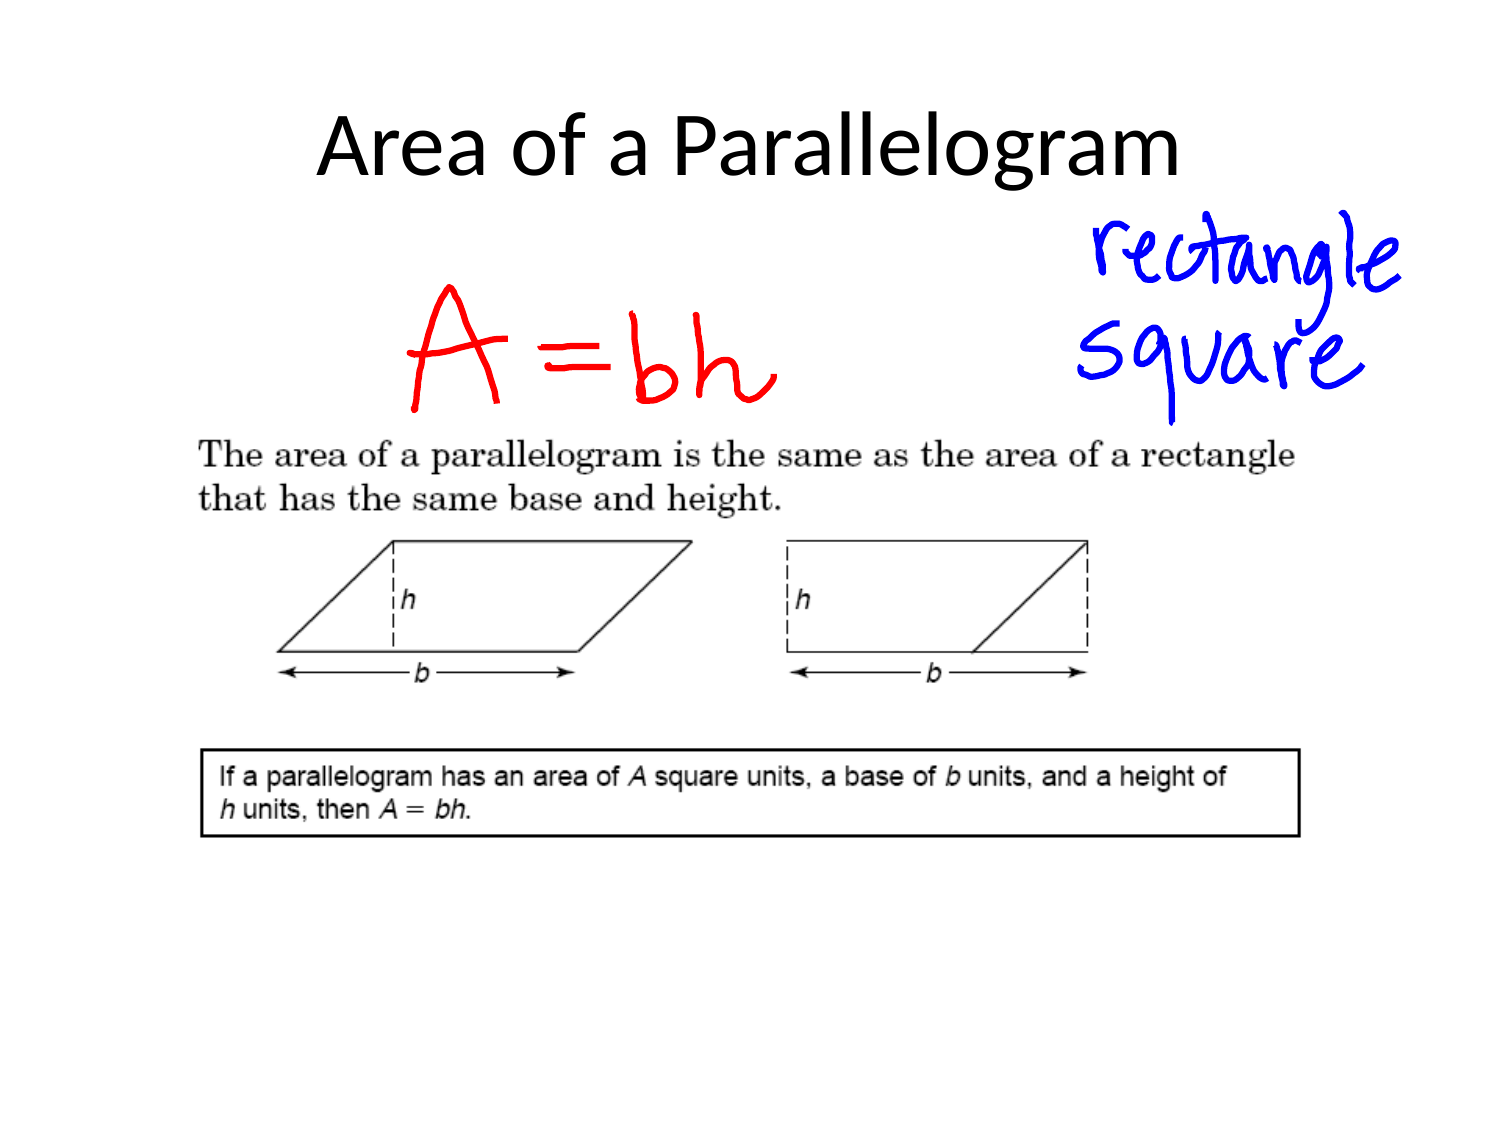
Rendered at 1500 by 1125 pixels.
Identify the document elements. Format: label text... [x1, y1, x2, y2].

title Area of a Parallelogram [75, 45, 1425, 233]
text_box [694, 314, 775, 401]
text_box [1223, 335, 1268, 382]
text_box [1274, 339, 1302, 388]
text_box [1124, 233, 1160, 281]
text_box [1135, 326, 1174, 423]
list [162, 424, 1337, 855]
text_box [1204, 213, 1215, 242]
text_box [1311, 336, 1364, 388]
text_box [631, 312, 677, 402]
text_box [1297, 243, 1331, 334]
text_box [408, 338, 508, 357]
text_box [413, 345, 498, 411]
text_box [1168, 236, 1203, 280]
text_box [539, 345, 600, 349]
text_box [1265, 246, 1302, 282]
text_box [422, 286, 477, 353]
text_box [1211, 259, 1217, 282]
text_box [1079, 322, 1121, 378]
text_box [1358, 239, 1401, 291]
text_box [1095, 222, 1129, 274]
text_box [546, 363, 611, 370]
text_box [1190, 236, 1268, 282]
text_box [1340, 212, 1356, 286]
text_box [1183, 331, 1221, 382]
